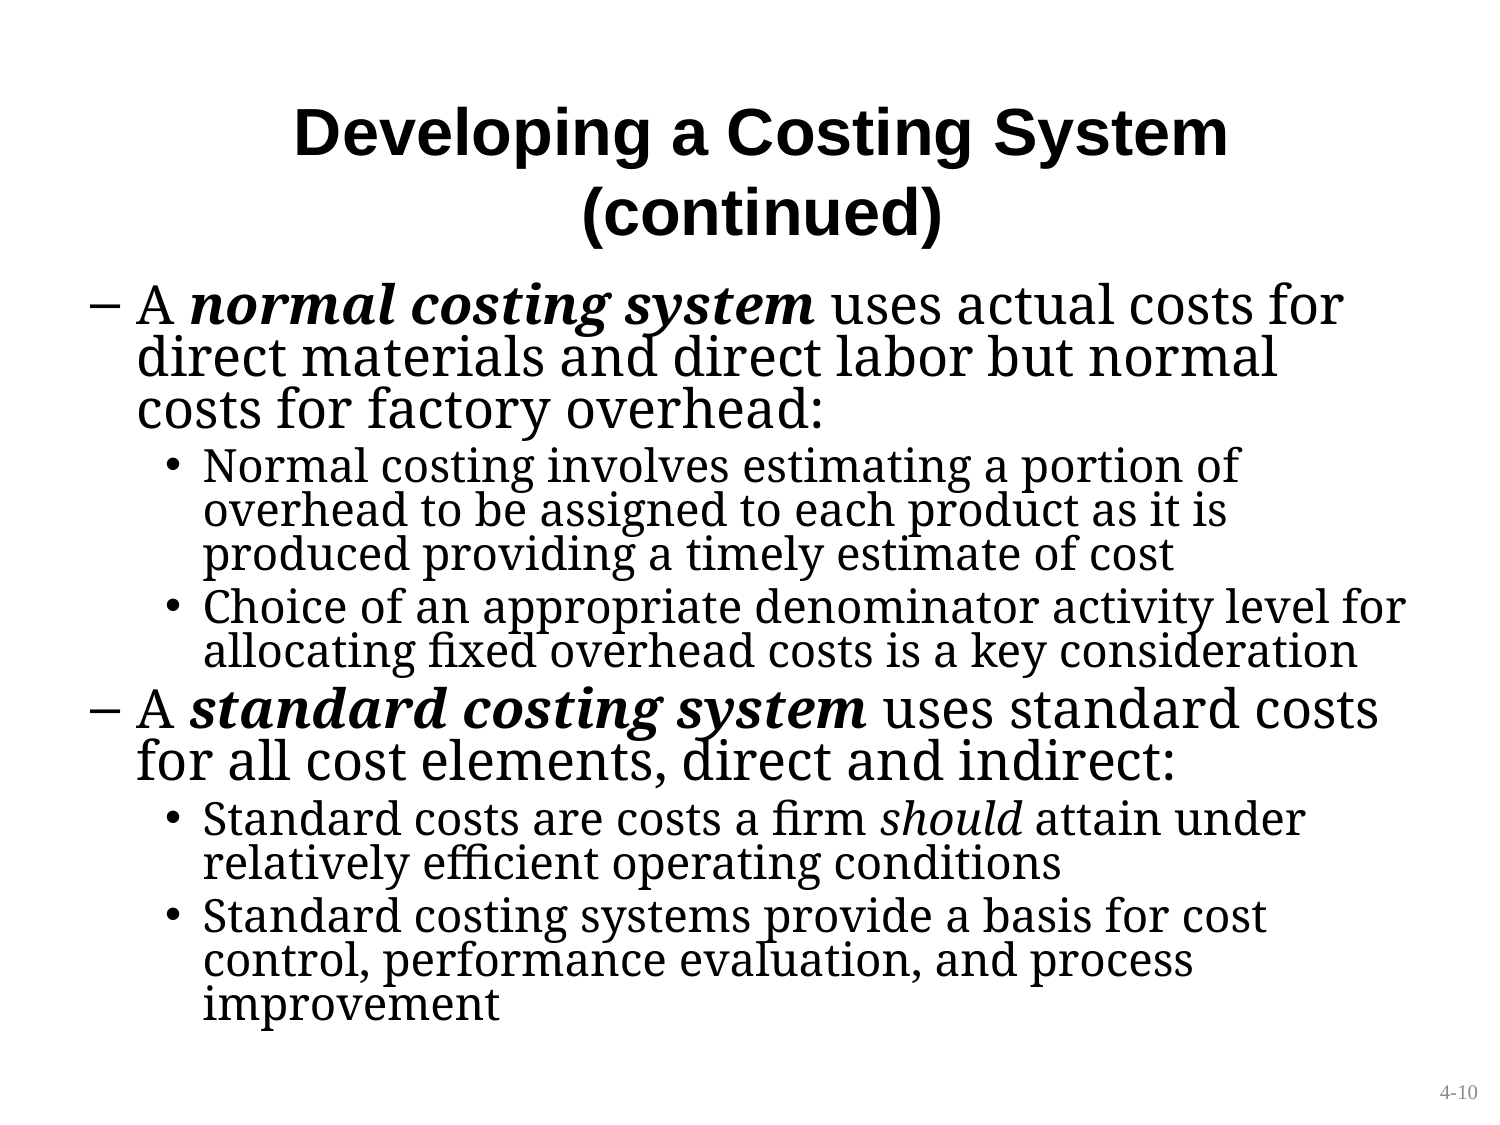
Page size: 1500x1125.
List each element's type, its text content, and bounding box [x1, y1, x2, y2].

slide_number 4-10 [1417, 1068, 1494, 1114]
list A normal costing system uses actual costs for direct materials and direct labor but normal costs for factory overhead: Normal costing involves estimating a portion of overhead to be assigned to each product as it is produced providing a timely estimate of cost Choice of an appropriate denominator activity level for allocating fixed overhead costs is a key consideration A standard costing system uses standard costs for all cost elements, direct and indirect: Standard costs are costs a firm should attain under relatively efficient operating conditions Standard costing systems provide a basis for cost control, performance evaluation, and process improvement [0, 274, 1426, 1063]
text_box Developing a Costing System (continued) [212, 87, 1313, 250]
